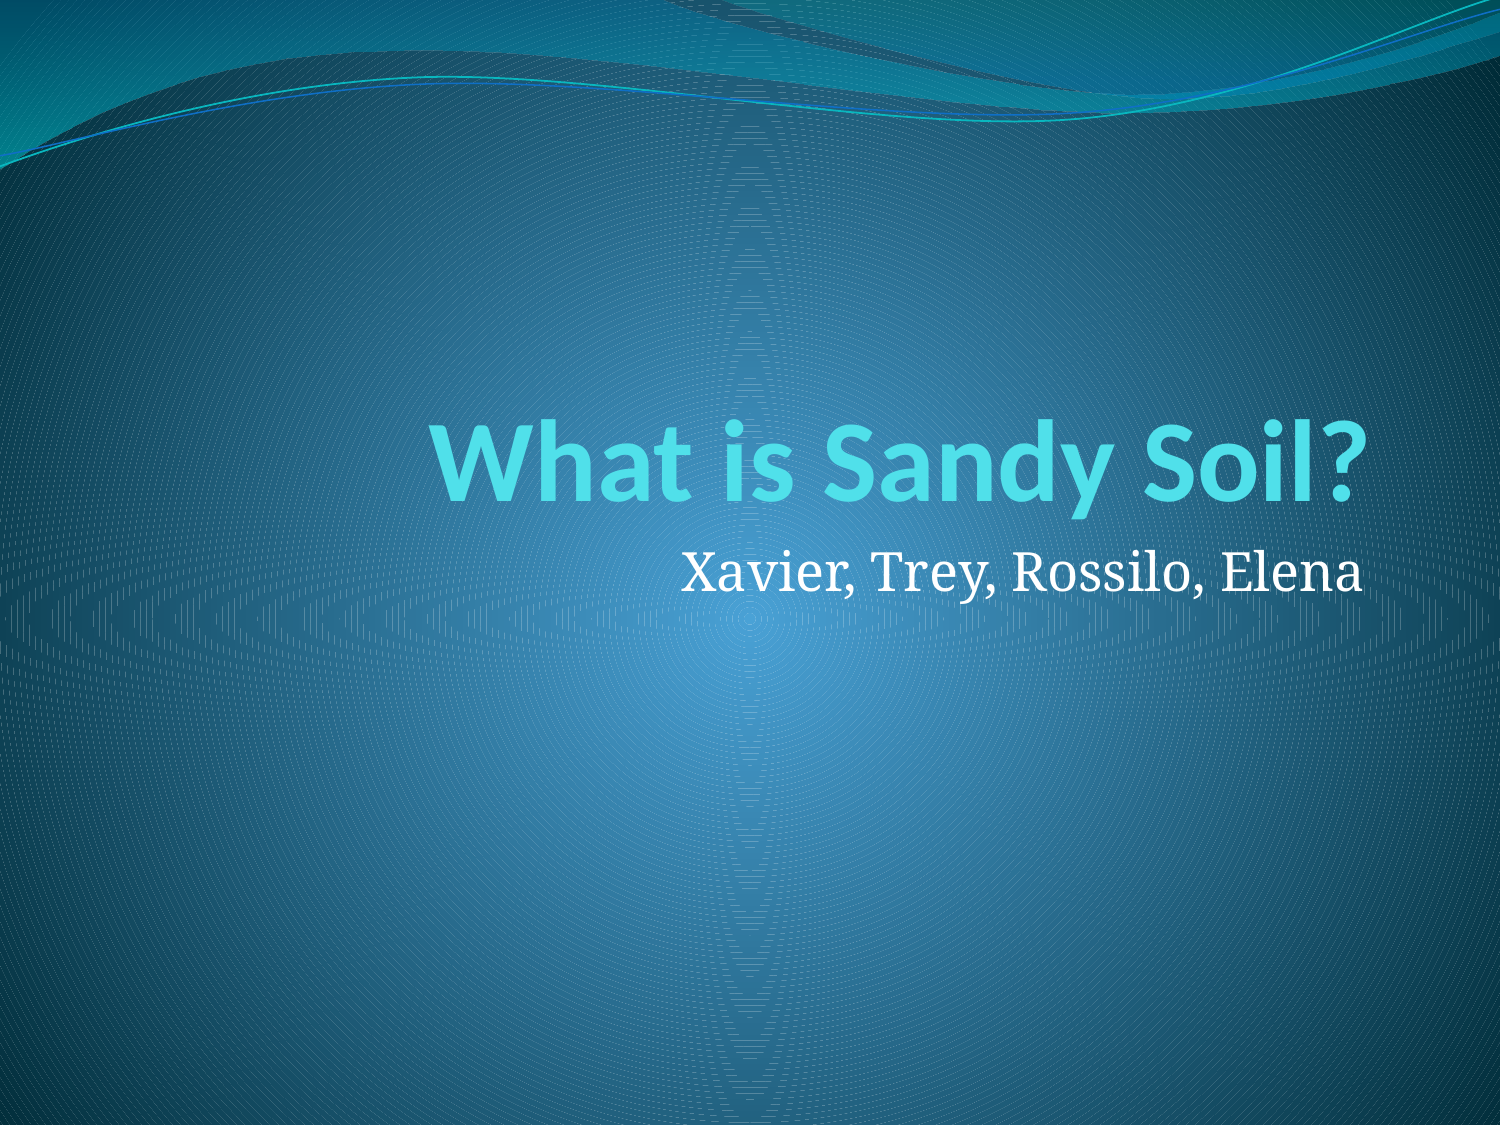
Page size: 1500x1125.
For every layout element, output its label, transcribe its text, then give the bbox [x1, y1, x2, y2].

subtitle Xavier, Trey, Rossilo, Elena [87, 529, 1376, 818]
title What is Sandy Soil? [87, 224, 1376, 525]
